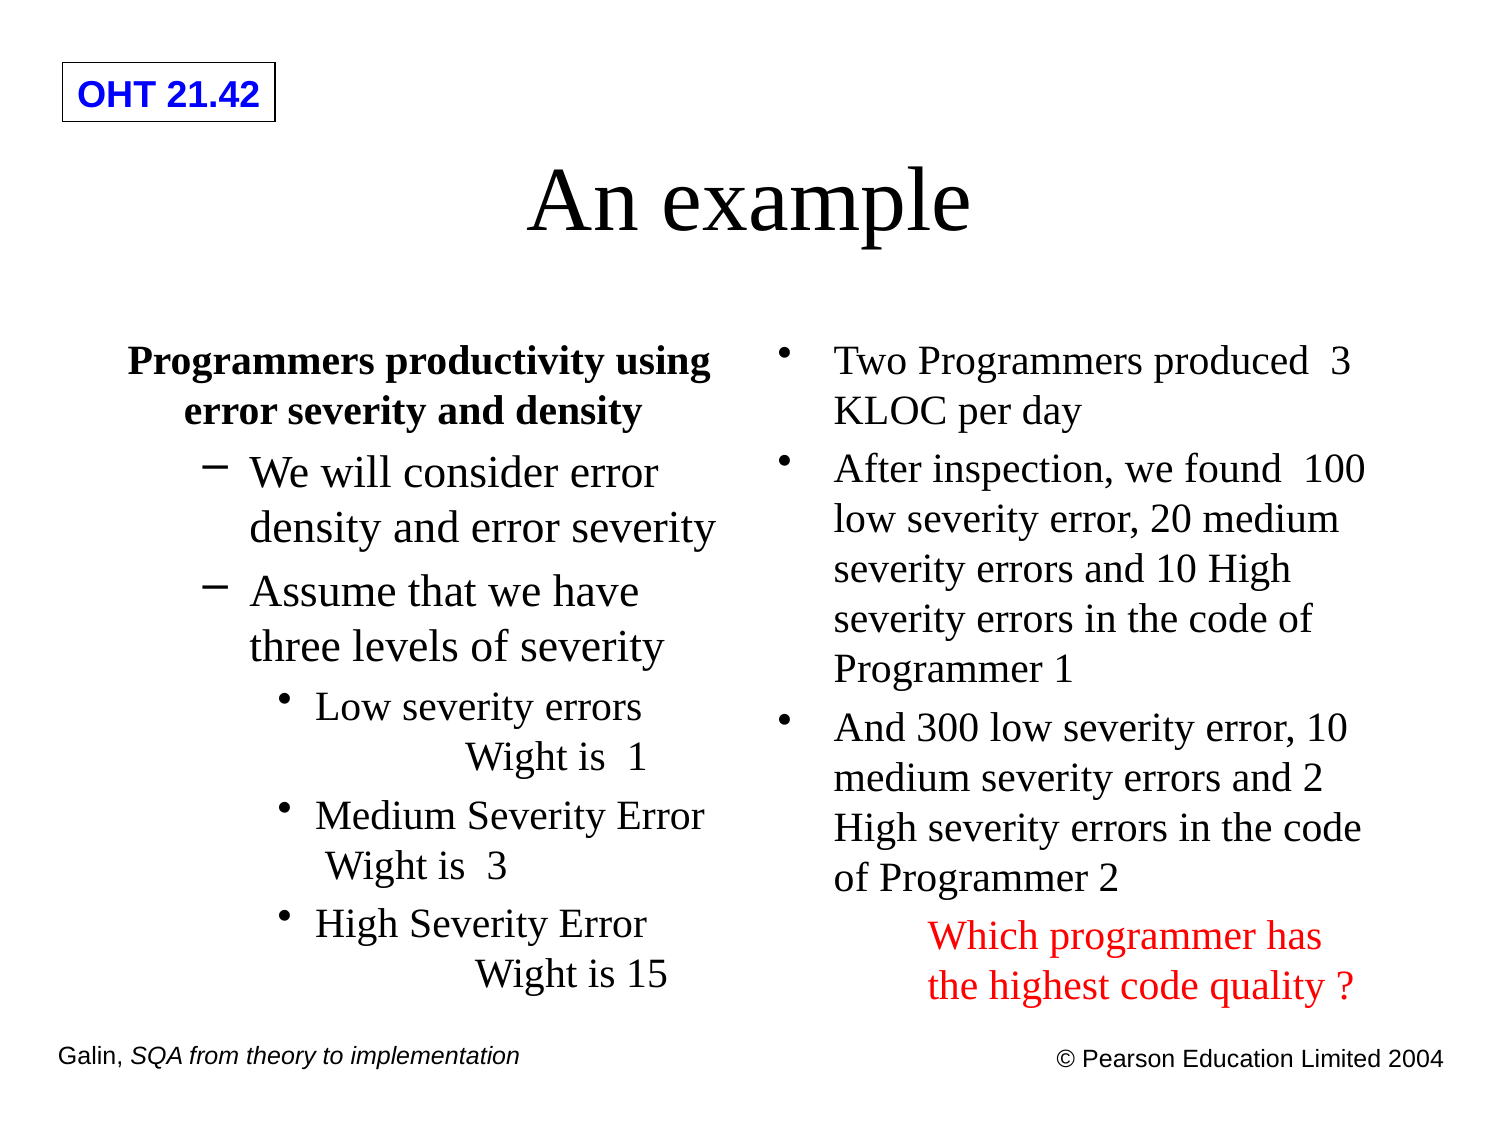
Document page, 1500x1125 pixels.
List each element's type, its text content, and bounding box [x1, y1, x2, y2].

title An example [112, 99, 1388, 288]
list Two Programmers produced 3 KLOC per day After inspection, we found 100 low severity error, 20 medium severity errors and 10 High severity errors in the code of Programmer 1 And 300 low severity error, 10 medium severity errors and 2 High severity errors in the code of Programmer 2 Which programmer has the highest code quality ? [762, 324, 1388, 1001]
list Programmers productivity using error severity and density We will consider error density and error severity Assume that we have three levels of severity Low severity errors Wight is 1 Medium Severity Error Wight is 3 High Severity Error Wight is 15 [112, 324, 738, 1036]
